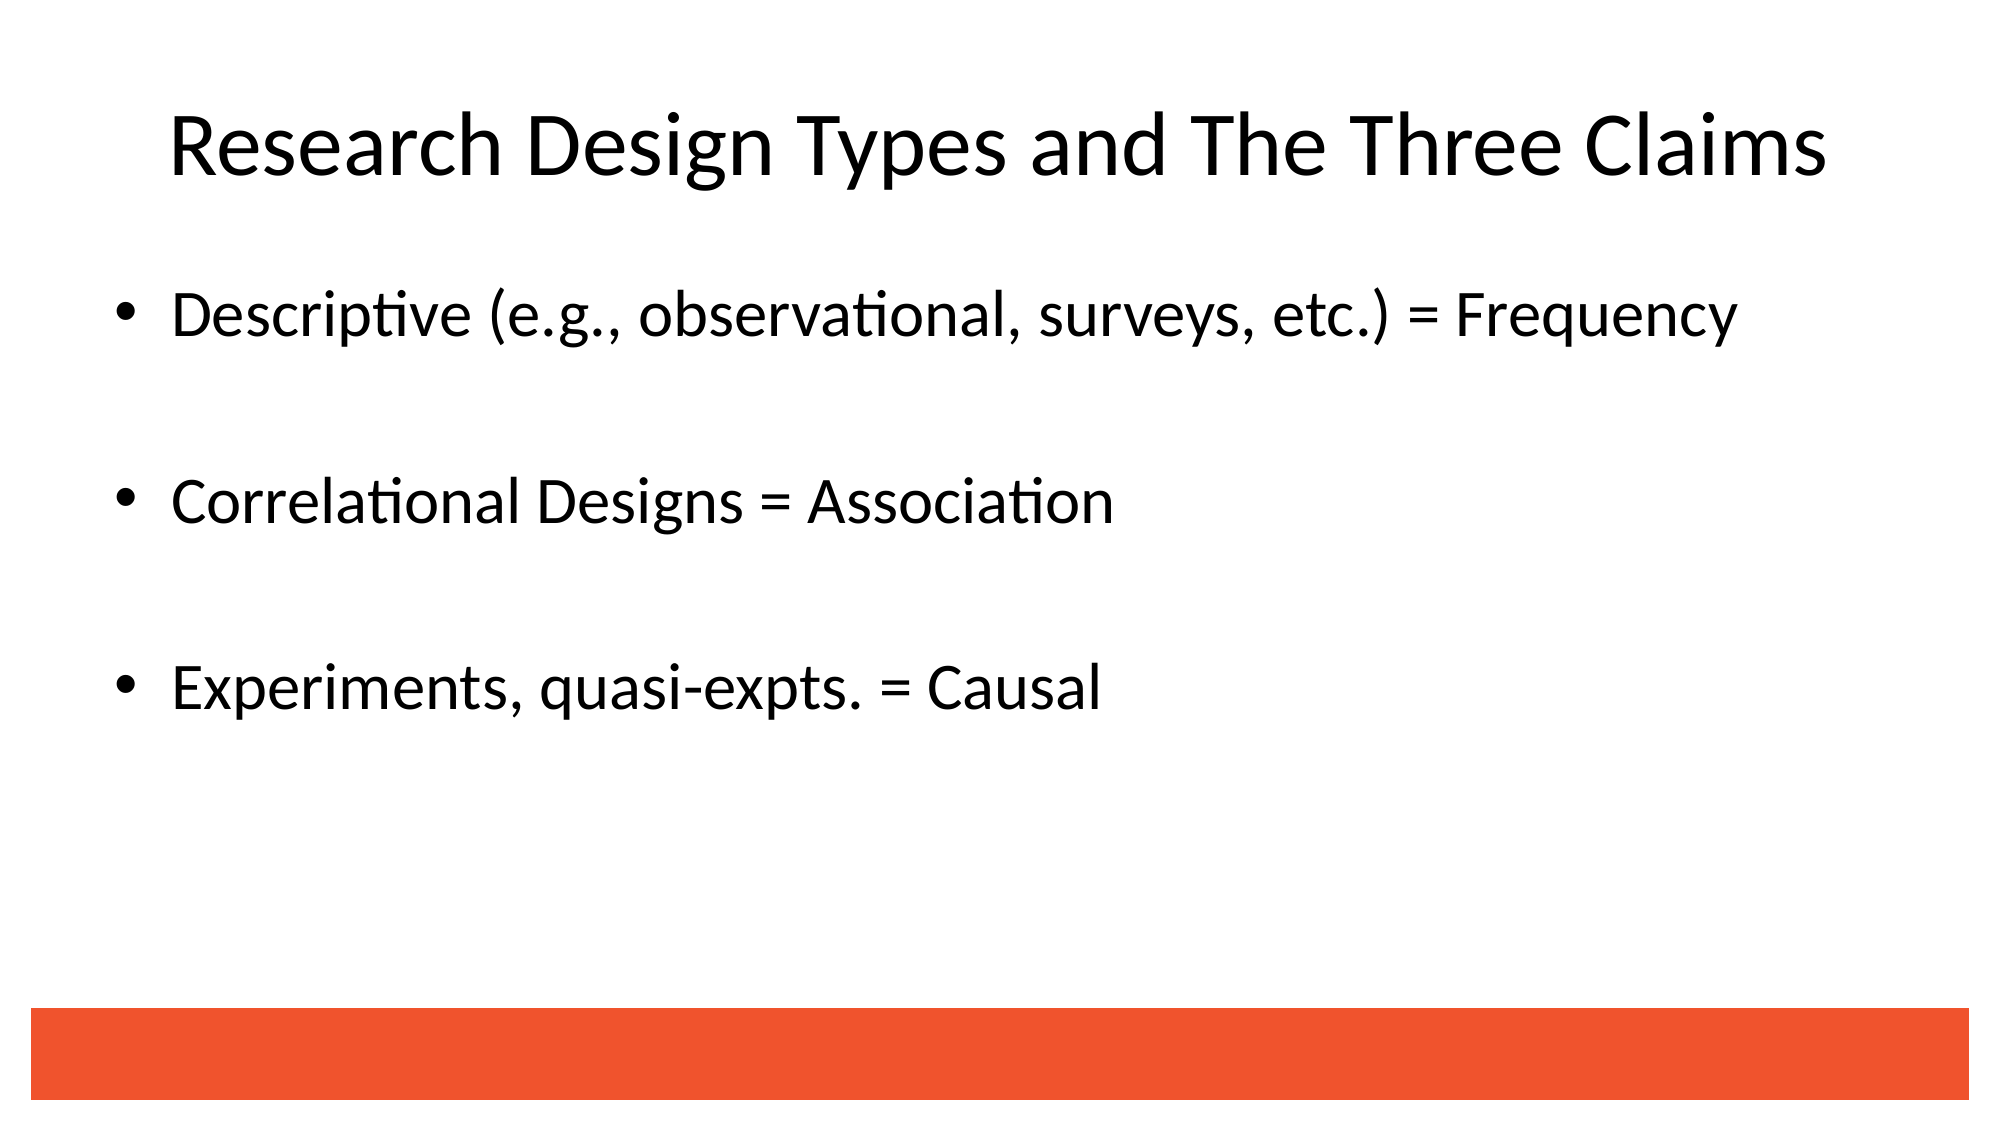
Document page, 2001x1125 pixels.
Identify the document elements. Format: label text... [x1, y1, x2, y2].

list Descriptive (e.g., observational, surveys, etc.) = Frequency Correlational Designs = Association Experiments, quasi-expts. = Causal [99, 262, 1900, 1005]
title Research Design Types and The Three Claims [99, 45, 1900, 233]
